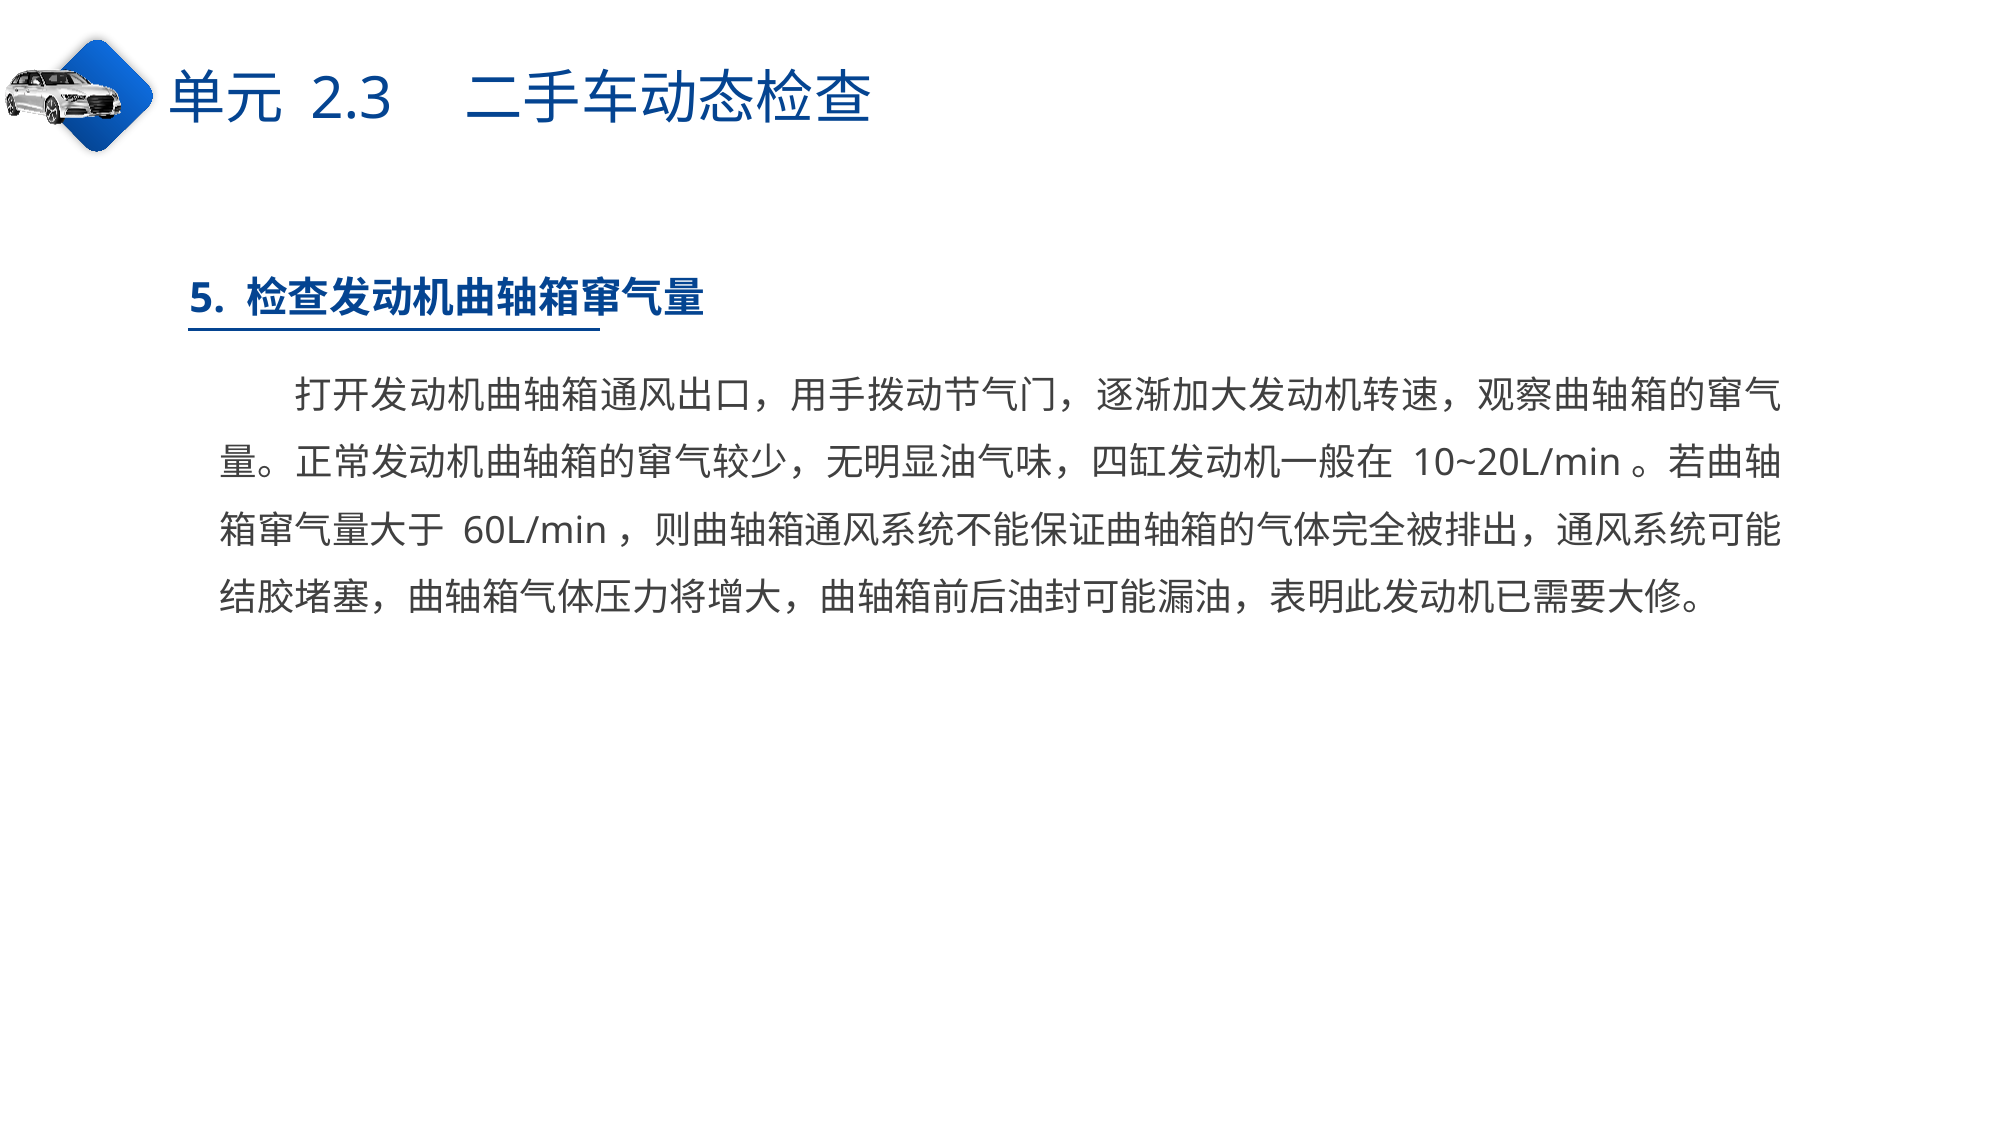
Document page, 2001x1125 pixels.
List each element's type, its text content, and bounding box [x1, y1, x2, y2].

text_box 单元 2.3 二手车动态检查 [152, 52, 888, 138]
text_box 打开发动机曲轴箱通风出口，用手拨动节气门，逐渐加大发动机转速，观察曲轴箱的窜气量。正常发动机曲轴箱的窜气较少，无明显油气味，四缸发动机一般在 10~20L/min。若曲轴箱窜气量大于 60L/min，则曲轴箱通风系统不能保证曲轴箱的气体完全被排出，通风系统可能结胶堵塞，曲轴箱气体压力将增大，曲轴箱前后油封可能漏油，表明此发动机已需要大修。 [204, 340, 1797, 626]
picture [0, 31, 125, 157]
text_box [174, 263, 1330, 330]
